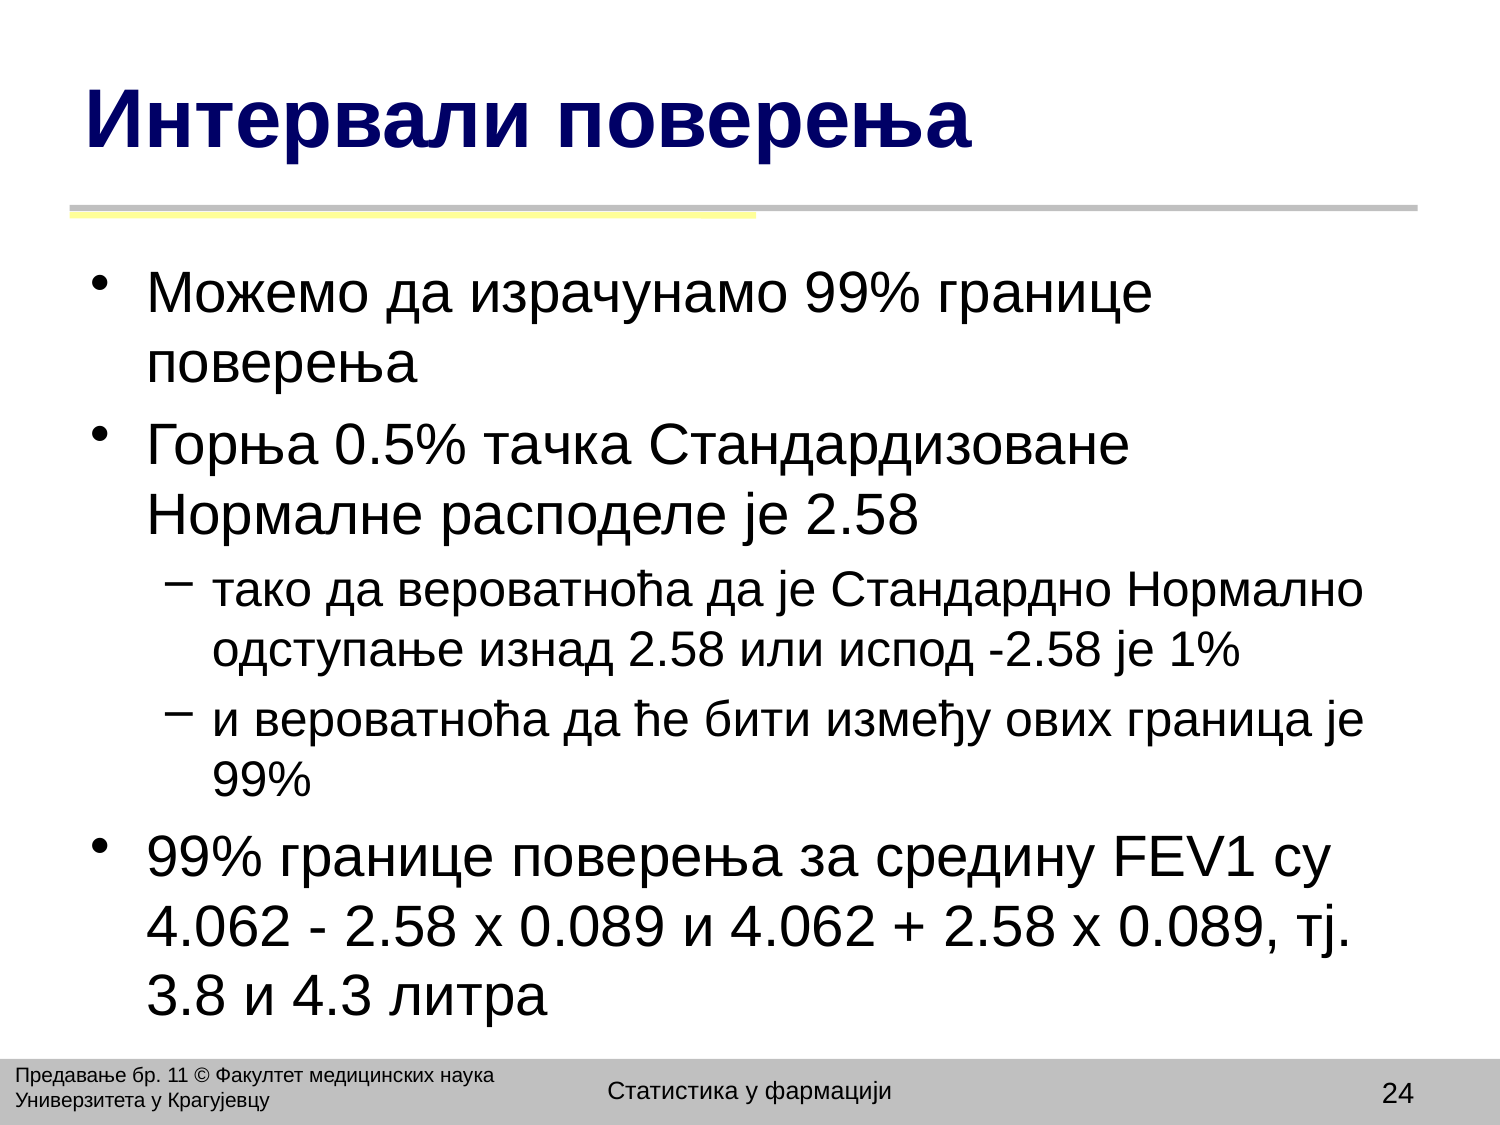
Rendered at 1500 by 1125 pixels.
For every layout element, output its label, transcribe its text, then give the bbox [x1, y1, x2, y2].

footer Статистика у фармацији [512, 1066, 988, 1125]
list Можемо да израчунамо 99% границе поверења Горња 0.5% тачка Стандардизоване Нормалне расподеле је 2.58 тако да вероватноћа да је Стандардно Нормално одступање изнад 2.58 или испод -2.58 је 1% и вероватноћа да ће бити између ових граница је 99% 99% границе поверења за средину FEV1 су 4.062 - 2.58 x 0.089 и 4.062 + 2.58 x 0.089, тј. 3.8 и 4.3 литра [74, 246, 1426, 1023]
slide_number Предавање бр. 11 © Факултет медицинских наука Универзитета у Крагујевцу [0, 1053, 622, 1108]
title Интервали поверења [69, 19, 1426, 208]
slide_number 24 [1079, 1066, 1430, 1125]
